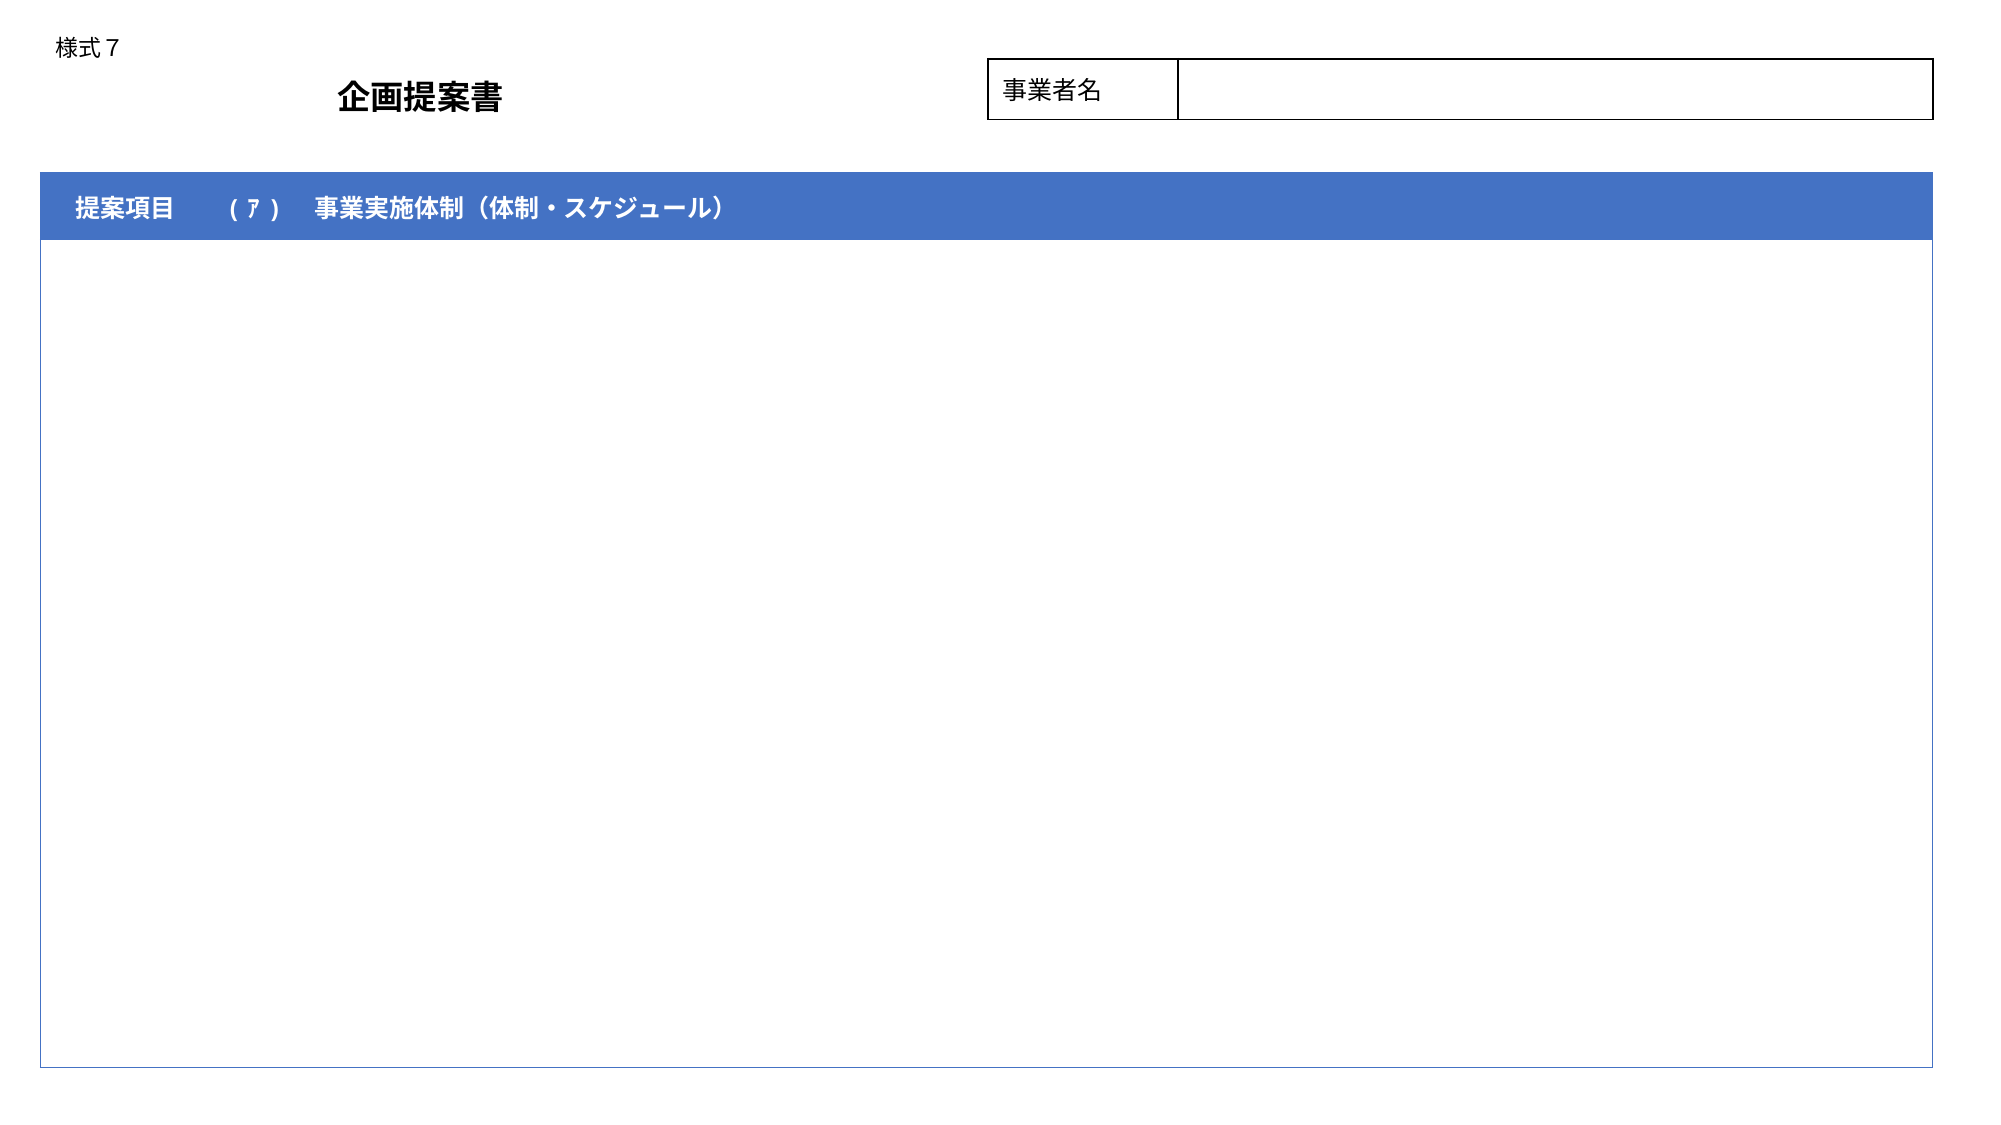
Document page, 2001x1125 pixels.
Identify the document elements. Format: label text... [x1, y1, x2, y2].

text_box 様式７ [40, 26, 140, 69]
table_header 提案項目 [41, 173, 211, 239]
table_header [1179, 60, 1932, 119]
table_header 事業者名 [989, 60, 1177, 119]
table_header (ｱ) 事業実施体制（体制・スケジュール） [211, 173, 1932, 239]
text_box 企画提案書 [322, 69, 519, 124]
table_cell [41, 240, 1932, 1067]
